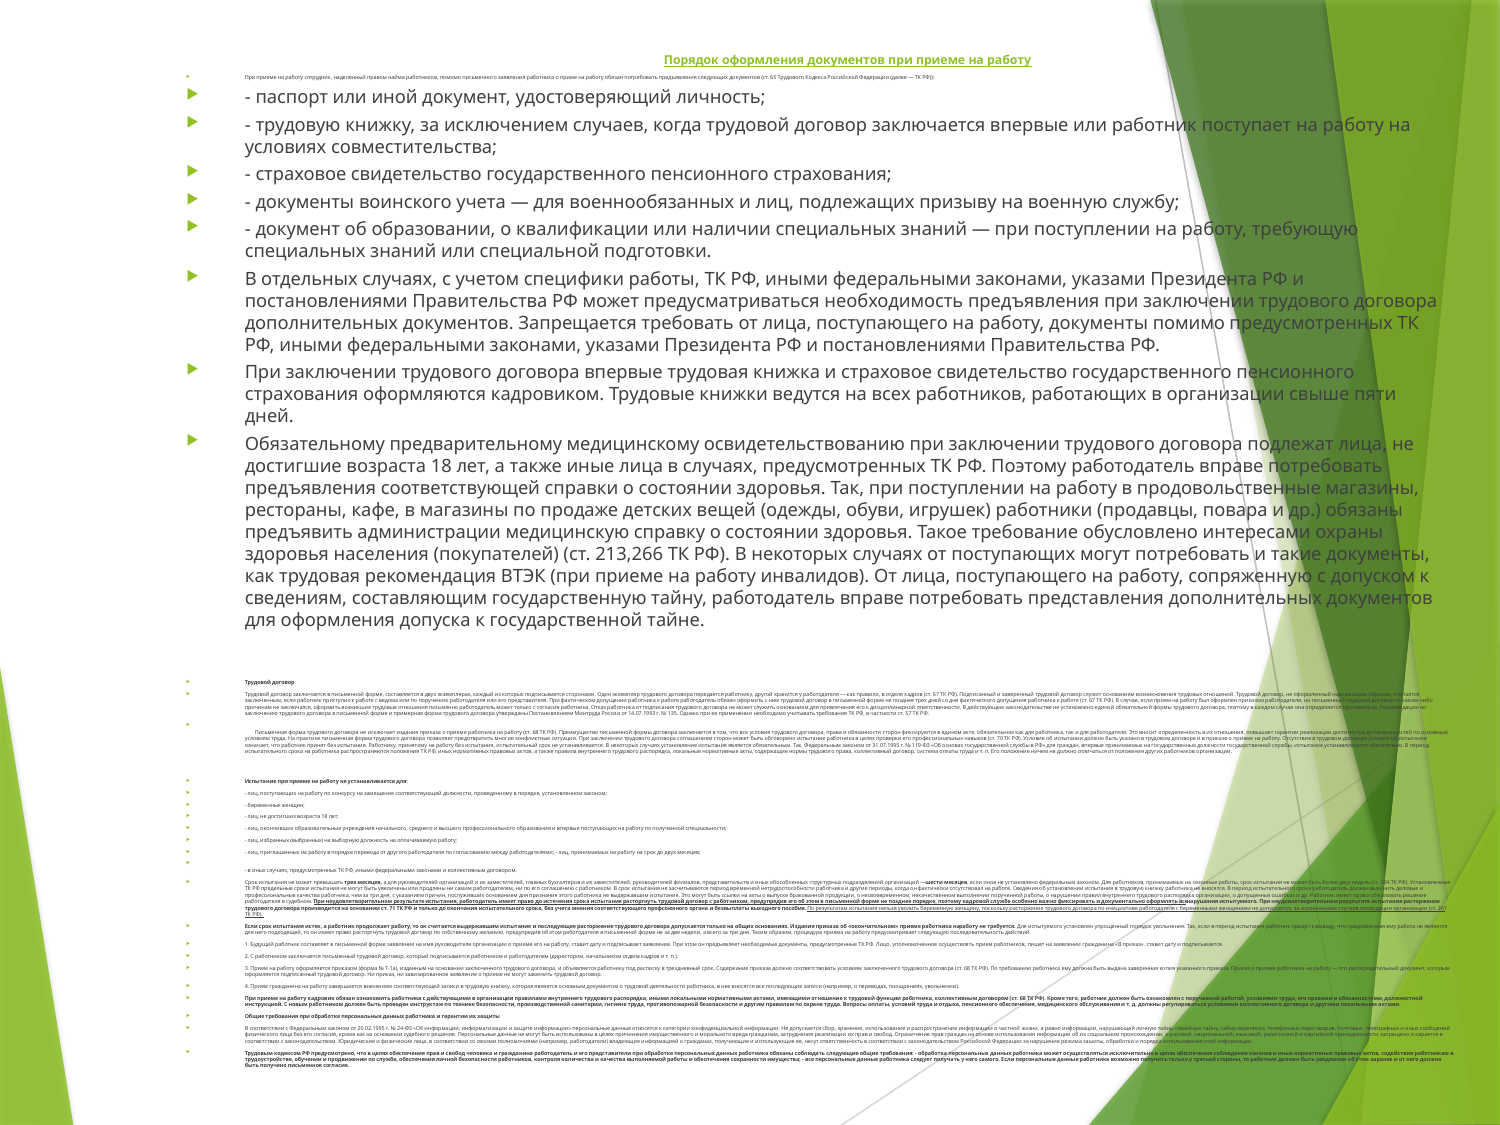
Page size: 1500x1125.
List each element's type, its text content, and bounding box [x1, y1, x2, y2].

title Порядок оформления документов при приеме на работу [230, 45, 1466, 66]
list При приеме на работу сотрудник, наделенный правом найма работников, помимо письменного заявления работника о приме на работу обязан потребовать предъявления следующих документов (ст. 65 Трудового Кодекса Российской Федерации (далее — ТК РФ)): - паспорт или иной документ, удостоверяющий личность; - трудовую книжку, за исключением случаев, когда трудовой договор заключается впервые или работник поступает на работу на условиях совместительства; - страховое свидетельство государственного пенсионного страхования; - документы воинского учета — для военнообязанных и лиц, подлежащих призыву на военную службу; - документ об образовании, о квалификации или наличии специальных знаний — при поступлении на работу, требующую специальных знаний или специальной подготовки. В отдельных случаях, с учетом специфики работы, ТК РФ, иными федеральными законами, указами Президента РФ и постановлениями Правительства РФ может предусматриваться необходимость предъявления при заключении трудового договора дополнительных документов. Запрещается требовать от лица, поступающего на работу, документы помимо предусмотренных ТК РФ, иными федеральными законами, указами Президента РФ и постановлениями Правительства РФ. При заключении трудового договора впервые трудовая книжка и страховое свидетельство государственного пенсионного страхования оформляются кадровиком. Трудовые книжки ведутся на всех работников, работающих в организации свыше пяти дней. Обязательному предварительному медицинскому освидетельствованию при заключении трудового договора подлежат лица, не достигшие возраста 18 лет, а также иные лица в случаях, предусмотренных ТК РФ. Поэтому работодатель вправе потребовать предъявления соответствующей справки о состоянии здоровья. Так, при поступлении на работу в продовольственные магазины, рестораны, кафе, в магазины по продаже детских вещей (одежды, обуви, игрушек) работники (продавцы, повара и др.) обязаны предъявить администрации медицинскую справку о состоянии здоровья. Такое требование обусловлено интересами охраны здоровья населения (покупателей) (ст. 213,266 ТК РФ). В некоторых случаях от поступающих могут потребовать и такие документы, как трудовая рекомендация ВТЭК (при приеме на работу инвалидов). От лица, поступающего на работу, сопряженную с допуском к сведениям, составляющим государственную тайну, работодатель вправе потребовать представления дополнительных документов для оформления допуска к государственной тайне. Трудовой договор Трудовой договор заключается в письменной форме, составляется в двух экземплярах, каждый из которых подписывается сторонами. Один экземпляр трудового договора передается работнику, другой хранится у работодателя — как правило, в отделе кадров (ст. 67 ТК РФ). Подписанный и заверенный трудовой договор служит основанием возникновения трудовых отношений. Трудовой договор, не оформленный надлежащим образом, считается заключенным, если работник приступил к работе с ведома или по поручению работодателя или его представителя. При фактическом допущении работника к работе работодатель обязан оформить с ним трудовой договор в письменной форме не позднее трех дней со дня фактического допущения работника к работе (ст. 67 ТК РФ). В случае, если прием на работу был оформлен приказом работодателя, но письменный трудовой договор по каким-либо причинам не заключался, оформить возникшие трудовые отношения письменно работодатель может только с согласия работника. Отказ работника от подписания трудового договора не может служить основанием для привлечения его к дисциплинарной ответственности. В действующем законодательстве не установлено единой обязательной формы трудового договора, поэтому в каждом случае она определяется произвольно. Рекомендации но заключению трудового договора в письменной форме и примерная форма трудового договора утверждены Постановлением Минтруда России от 14.07.1993 г. № 135. Однако при ее применении необходимо учитывать требования ТК РФ, в частности ст. 57 ТК РФ. Письменная форма трудового договора не исключает издания приказа о приеме работника на работу (ст. 68 ТК РФ). Преимущество письменной формы договора заключается в том, что все условия трудового договора, права и обязанности сторон фиксируются в едином акте, обязательном как для работника, так и для работодателя. Это вносит определенность в их отношения, повышает гарантии реализации достигнутых договоренностей по основным условиям труда. На практике письменная форма трудового договора позволяет предотвратить многие конфликтные ситуации. При заключении трудового договора соглашением сторон может быть обговорено испытание работника в целях проверки его профессиональных навыков (ст. 70 ТК РФ). Условие об испытании должно быть указано в трудовом договоре и в приказе о приеме на работу. Отсутствие в трудовом договоре условия об испытании означает, что работник принят без испытания. Работнику, принятому на работу без испытания, испытательный срок не устанавливается. В некоторых случаях установление испытания является обязательным. Так, Федеральным законом от 31.07.1995 г. № 119-ФЗ «Об основах государственной службы в РФ» для граждан, впервые принимаемых на государственные должности государственной службы, испытание устанавливается обязательно. В период испытательного срока на работника распространяются положения ТК РФ, иных нормативных правовых актов, а также правила внутреннего трудового распорядка, локальные нормативные акты, содержащие нормы трудового права, коллективный договор, система оплаты труда и т. п. Его положение ничем не должно отличаться от положения других работников организации. Испытание при приеме на работу не устанавливается для: - лиц, поступающих на работу по конкурсу на замещение соответствующей должности, проведенному в порядке, установленном законом; - беременных женщин; - лиц, не достигших возраста 18 лет; - лиц, окончивших образовательные учреждения начального, среднего и высшего профессионального образования и впервые поступающих на работу по полученной специальности; - лиц, избранных (выбранных) на выборную должность на оплачиваемую работу; - лиц, приглашенных на работу в порядке перевода от другого работодателя по согласованию между работодателями; - лиц, принимаемых на работу на срок до двух месяцев; - в иных случаях, предусмотренных ТК РФ, иными федеральными законами и коллективным договором. Срок испытания не может превышать трех месяцев, а для руководителей организаций и их заместителей, главных бухгалтеров и их заместителей, руководителей филиалов, представительств и иных обособленных структурных подразделений организаций — шести месяцев, если иное не установлено федеральным законом. Для работников, принимаемых на сезонные работы, срок испытания не может быть более двух недель (ст. 294 ТК РФ). Установленные ТК РФ предельные сроки испытания не могут быть увеличены или продлены ни самим работодателем, ни по его соглашению с работником. В срок испытания не засчитываются период временной нетрудоспособности работника и другие периоды, когда он фактически отсутствовал на работе. Сведения об установлении испытания в трудовую книжку работника не вносятся. В период испытательного срока работодатель должен выяснить деловые и профессиональные качества работника. чем за три дня, с указанием причин, послуживших основанием для признания этого работника не выдержавшим испытание. Это могут быть ссылки на акты о выпуске бракованной продукции, о несвоевременном, некачественном выполнении порученной работы, о нарушении правил внутреннего трудового распорядка организации, о допущенных ошибках и др. Работник имеет право обжаловать решение работодателя в судебном. При неудовлетворительном результате испытания, работодатель имеет право до истечения срока испытания расторгнуть трудовой договор с работником, предупредив его об этом в письменной форме не позднее порядке, поэтому кадровой службе особенно важно фиксировать и документально оформлять все нарушения испытуемого. При неудовлетворительном результате испытания расторжение трудового договора производится на основании ст. 71 ТК РФ и только до окончания испытательного срока, без учета мнения соответствующего профсоюзного органа и без выплаты выходного пособия. По результатам испытания нельзя уволить беременную женщину, поскольку расторжение трудового договора по инициативе работодателя с беременными женщинами не допускается, за исключением случаев ликвидации организации (ст. 261 ТК РФ). Если срок испытания истек, а работник продолжает работу, то он считается выдержавшим испытание и последующее расторжение трудового договора допускается только на общих основаниях. Издания приказа об «окончательном» приеме работника на работу не требуется. Для испытуемого установлен упрощенный порядок увольнения. Так, если в период испытания работник придет к выводу, что предложенная ему работа не является для него подходящей, то он имеет право расторгнуть трудовой договор по собственному желанию, предупредив об этом работодателя в письменной форме не за две недели, а всего за три дня. Таким образом, процедура приема на работу предусматривает следующую последовательность действий. 1. Будущий работник составляет в письменной форме заявление на имя руководителя организации о приеме его на работу, ставит дату и подписывает заявление. При этом он предъявляет необходимые документы, предусмотренные ТК РФ. Лицо, уполномоченное осуществлять прием работников, пишет на заявлении гражданина «В приказ», ставит дату и подписывается. 2. С работником заключается письменный трудовой договор, который подписывается работником и работодателем (директором, начальником отдела кадров и т. п.). 3. Прием на работу оформляется приказом (форма № Т-1а), изданным на основании заключенного трудового договора, и объявляется работнику под расписку в трехдневный срок. Содержание приказа должно соответствовать условиям заключенного трудового договора (ст. 68 ТК РФ). По требованию работника ему должна быть выдана заверенная копия указанного приказа. Приказ о приеме работника на работу — это распорядительный документ, которым оформляется подписанный трудовой договор. Ни приказ, ни завизированное заявление о приеме не могут заменить трудовой договор. 4. Прием гражданина на работу завершается внесением соответствующей записи в трудовую книжку, которая является основным документом о трудовой деятельности работника, в нее вносятся все последующие записи (например, о переводах, поощрениях, увольнении). При приеме на работу кадровик обязан ознакомить работника с действующими в организации правилами внутреннего трудового распорядка, иными локальными нормативными актами, имеющими отношение к трудовой функции работника, коллективным договором (ст. 68 ТК РФ). Кроме того, работник должен быть ознакомлен с поручаемой работой, условиями труда, его правами и обязанностями, должностной инструкцией. С новым работником должен быть проведен инструктаж по технике безопасности, производственной санитарии, гигиене труда, противопожарной безопасности и другим правилам по охране труда. Вопросы оплаты, условий труда и отдыха, пенсионного обеспечения, медицинского обслуживания и т. д. должны регулироваться условиями коллективного договора и другими локальными актами. Общие требования при обработке персональных данных работника и гарантии их защиты В соответствии с Федеральным законом от 20.02.1995 г. № 24-ФЗ «Об информации, информатизации и защите информации» персональные данные относятся к категории конфиденциальной информации. Не допускается сбор, хранение, использование и распространение информации о частной жизни, а равно информации, нарушающей личную тайну, семейную тайну, тайну переписки, телефонных переговоров, почтовых, телеграфных и иных сообщений физического лица без его согласия, кроме как на основании судебного решения. Персональные данные не могут быть использованы в целях причинения имущественного и морального вреда гражданам, затруднения реализации их прав и свобод. Ограничение прав граждан на основе использования информации об их социальном происхождении, о расовой, национальной, языковой, религиозной и партийной принадлежности запрещено и карается в соответствии с законодательством. Юридические и физические лица, в соответствии со своими полномочиями (например, работодатели) владеющие информацией о гражданах, получающие и использующие ее, несут ответственность в соответствии с законодательством Российской Федерации за нарушение режима зашиты, обработки и порядка использования этой информации. Трудовым кодексом РФ предусмотрено, что в целях обеспечения прав и свобод человека и гражданина работодатель и его представители при обработке персональных данных работника обязаны соблюдать следующие общие требования: - обработка персональных данных работника может осуществляться исключительно в целях обеспечения соблюдения законов и иных нормативных правовых актов, содействия работникам в трудоустройстве, обучении и продвижении по службе, обеспечения личной безопасности работников, контроля количества и качества выполняемой работы и обеспечения сохранности имущества; - все персональные данные работника следует получать у него самого. Если персональные данные работника возможно получить только у третьей стороны, то работник должен быть уведомлен об этом заранее и от него должно быть получено письменное согласие. [171, 66, 1466, 1118]
